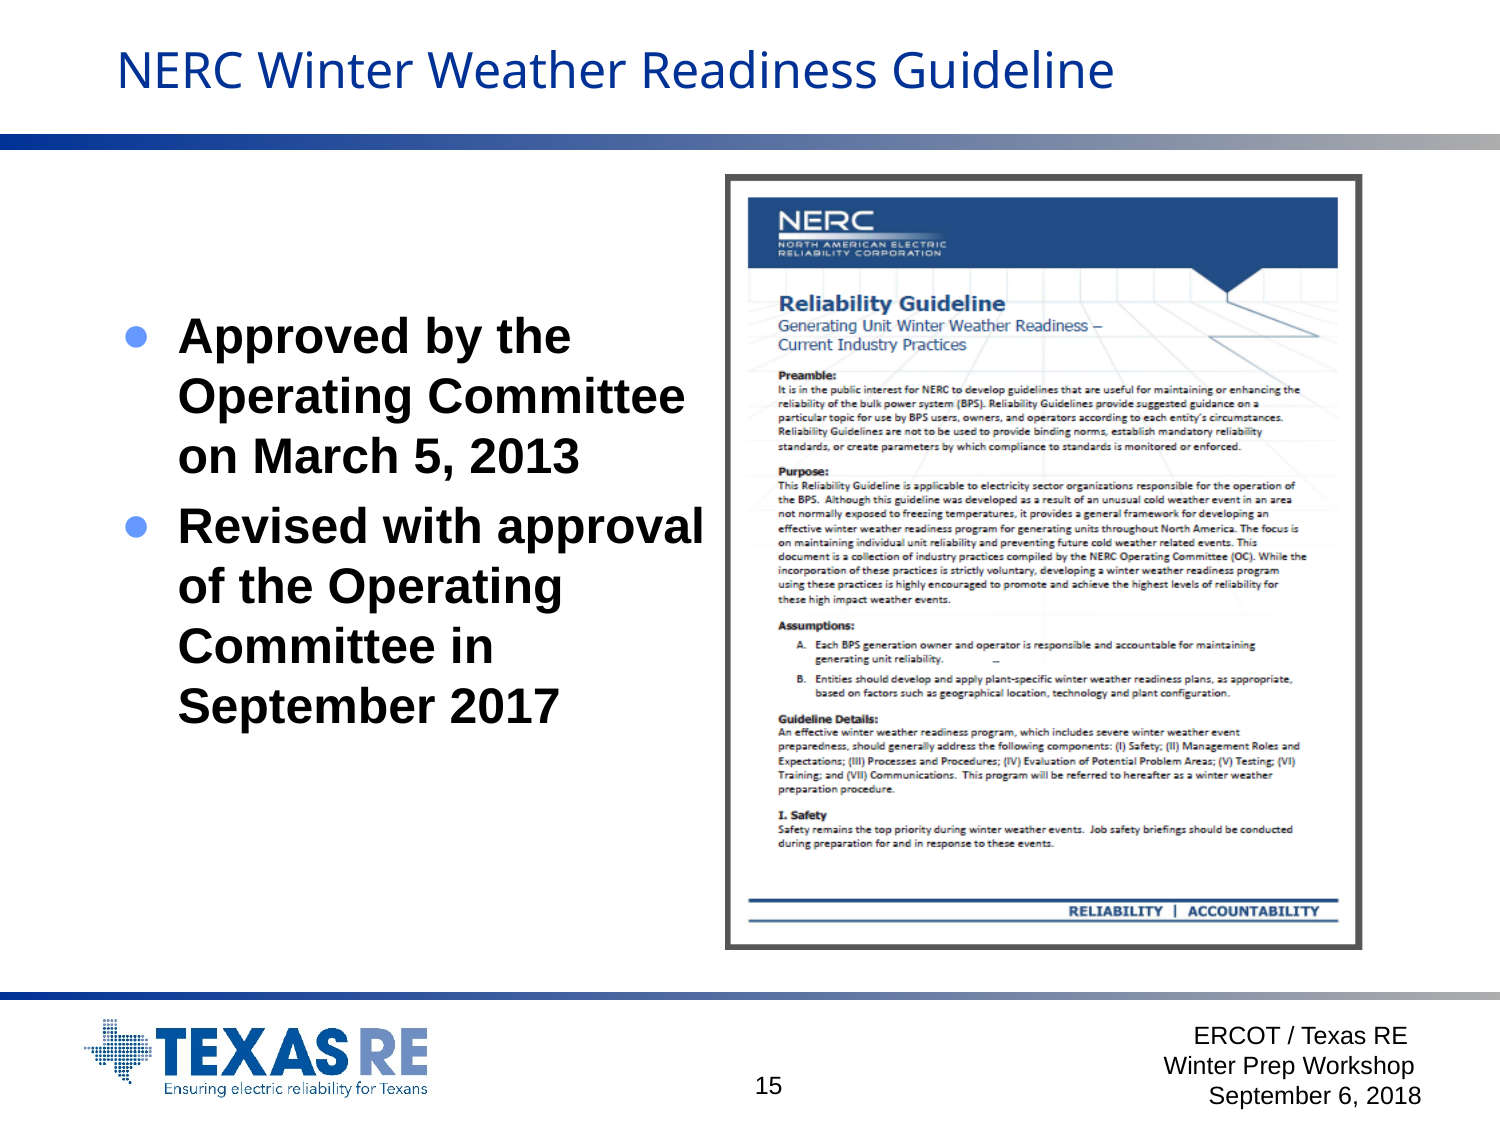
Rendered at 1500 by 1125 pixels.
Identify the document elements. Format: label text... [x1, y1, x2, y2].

picture [76, 1012, 434, 1103]
title NERC Winter Weather Readiness Guideline [75, 12, 1450, 125]
list Approved by the Operating Committee on March 5, 2013 Revised with approval of the Operating Committee in September 2017 [106, 296, 719, 728]
footer ERCOT / Texas RE Winter Prep Workshop September 6, 2018 [1124, 1012, 1438, 1125]
picture [724, 174, 1363, 951]
